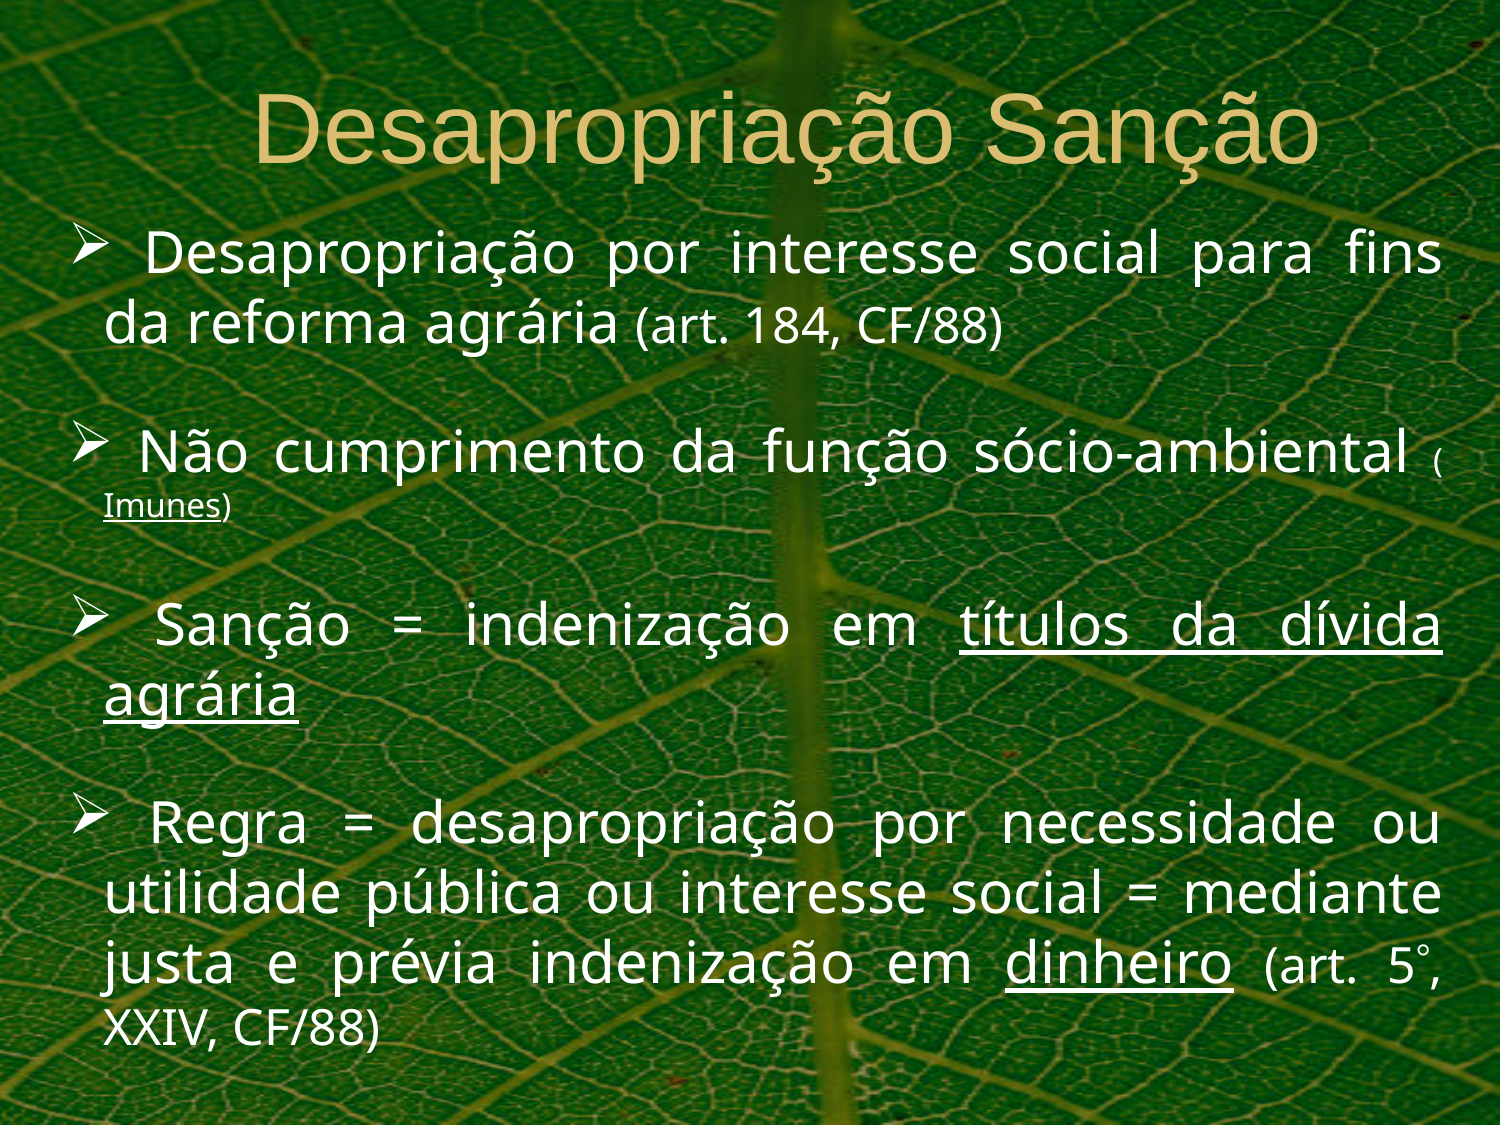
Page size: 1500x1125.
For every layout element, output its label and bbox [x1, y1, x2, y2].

list [0, 0, 1500, 1125]
